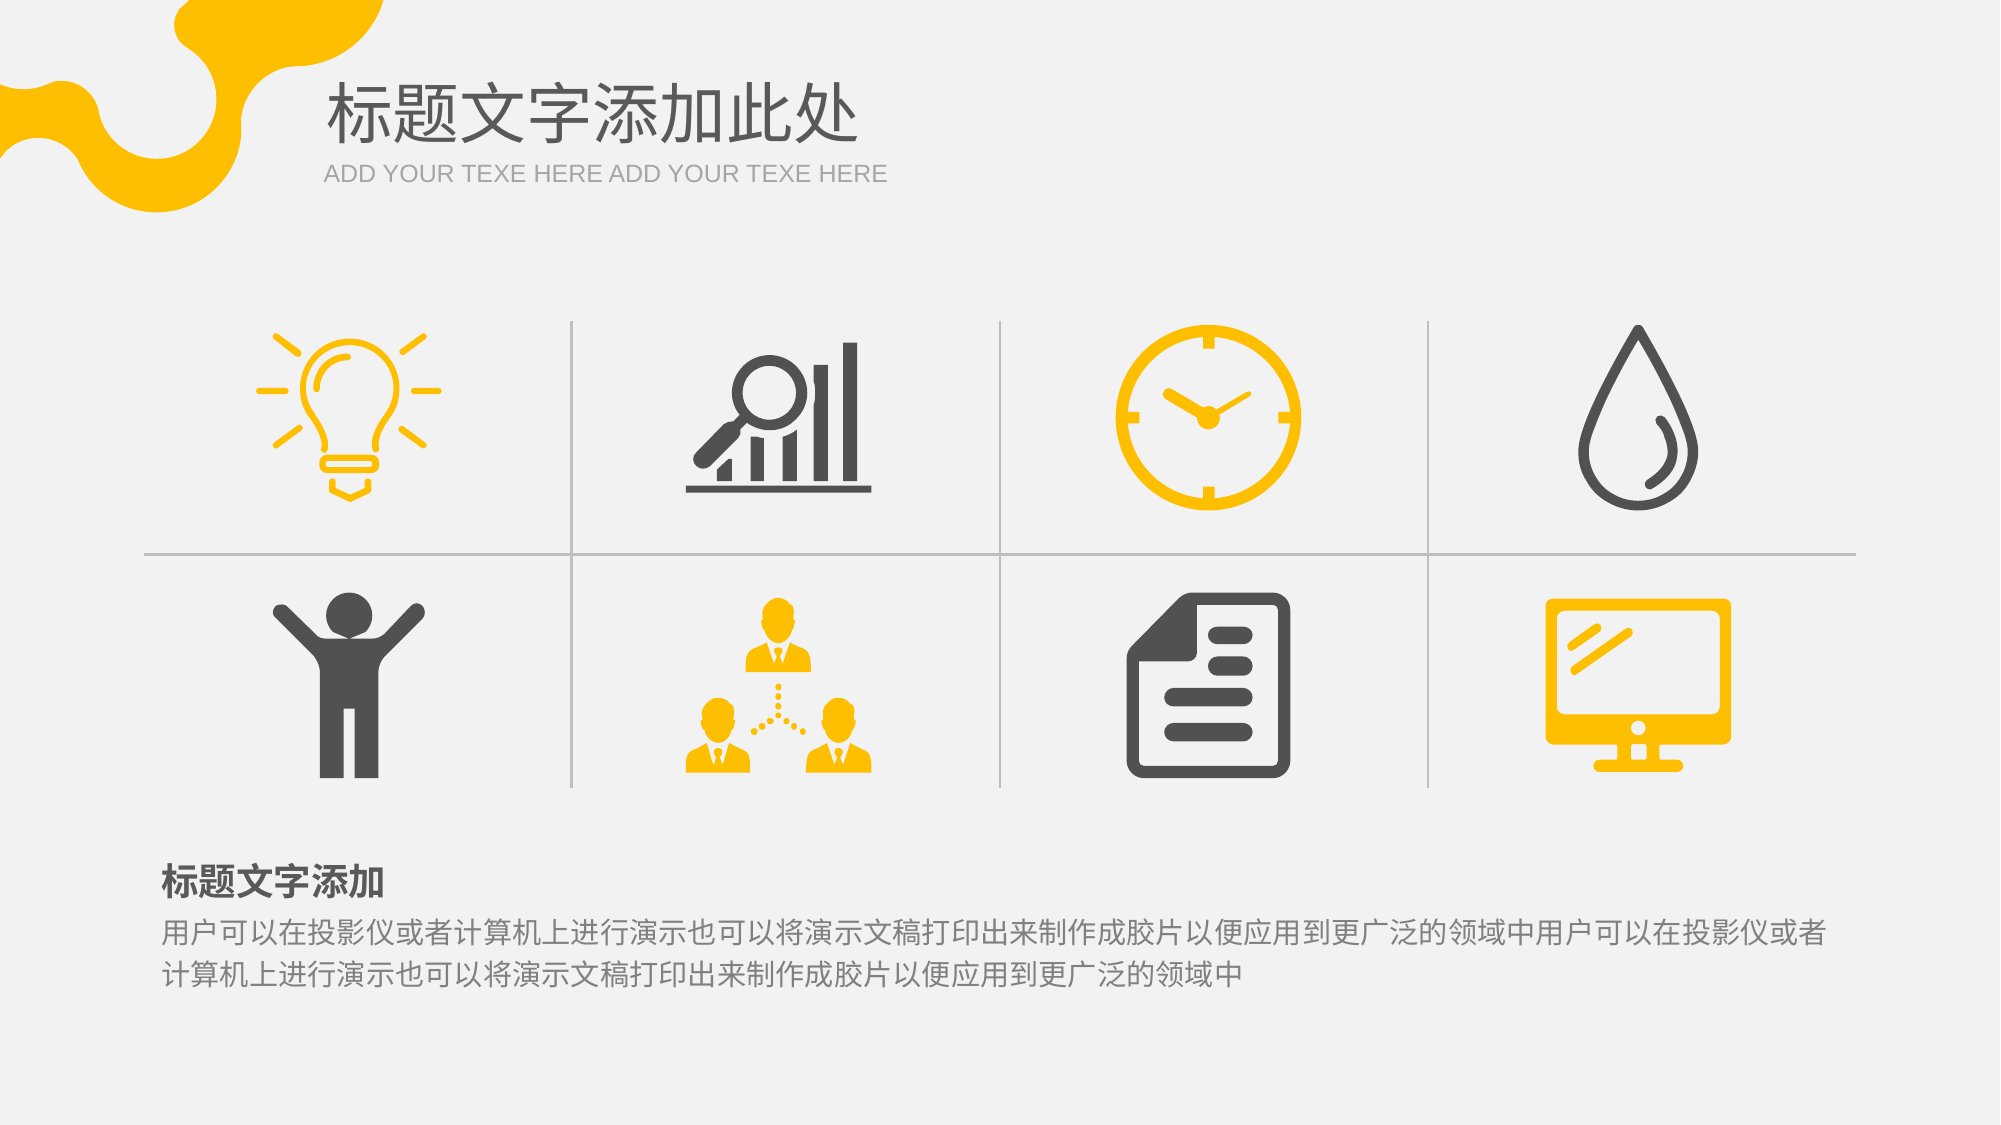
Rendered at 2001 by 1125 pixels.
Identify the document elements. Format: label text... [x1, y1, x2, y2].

table_header [144, 321, 570, 553]
table_header [573, 321, 999, 553]
text_box [328, 477, 373, 504]
text_box [1114, 323, 1303, 512]
table_cell [1429, 556, 1856, 788]
text_box [409, 386, 443, 396]
table_cell [573, 556, 999, 788]
text_box [781, 427, 798, 483]
text_box [842, 342, 858, 482]
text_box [146, 841, 1857, 997]
table_cell [144, 556, 570, 788]
text_box [692, 354, 809, 470]
text_box [812, 363, 829, 483]
text_box [1544, 597, 1733, 774]
text_box [271, 423, 304, 450]
text_box 标题文字添加此处 [311, 64, 875, 150]
text_box [804, 741, 873, 774]
table_cell [1001, 556, 1427, 788]
text_box [684, 696, 752, 774]
table_header [1429, 321, 1856, 553]
text_box ADD YOUR TEXE HERE ADD YOUR TEXE HERE [308, 150, 931, 196]
text_box [749, 682, 807, 737]
text_box [397, 424, 428, 450]
text_box [749, 435, 766, 483]
text_box [744, 596, 813, 674]
text_box [685, 485, 873, 494]
text_box [0, 0, 218, 160]
text_box [1125, 591, 1292, 780]
table_header [1001, 321, 1427, 553]
text_box [1577, 323, 1700, 512]
text_box [254, 386, 290, 396]
text_box [298, 337, 401, 475]
text_box [271, 332, 303, 359]
text_box [271, 591, 426, 780]
text_box [715, 457, 734, 483]
text_box [820, 697, 857, 744]
text_box [0, 0, 385, 214]
text_box [398, 332, 428, 357]
